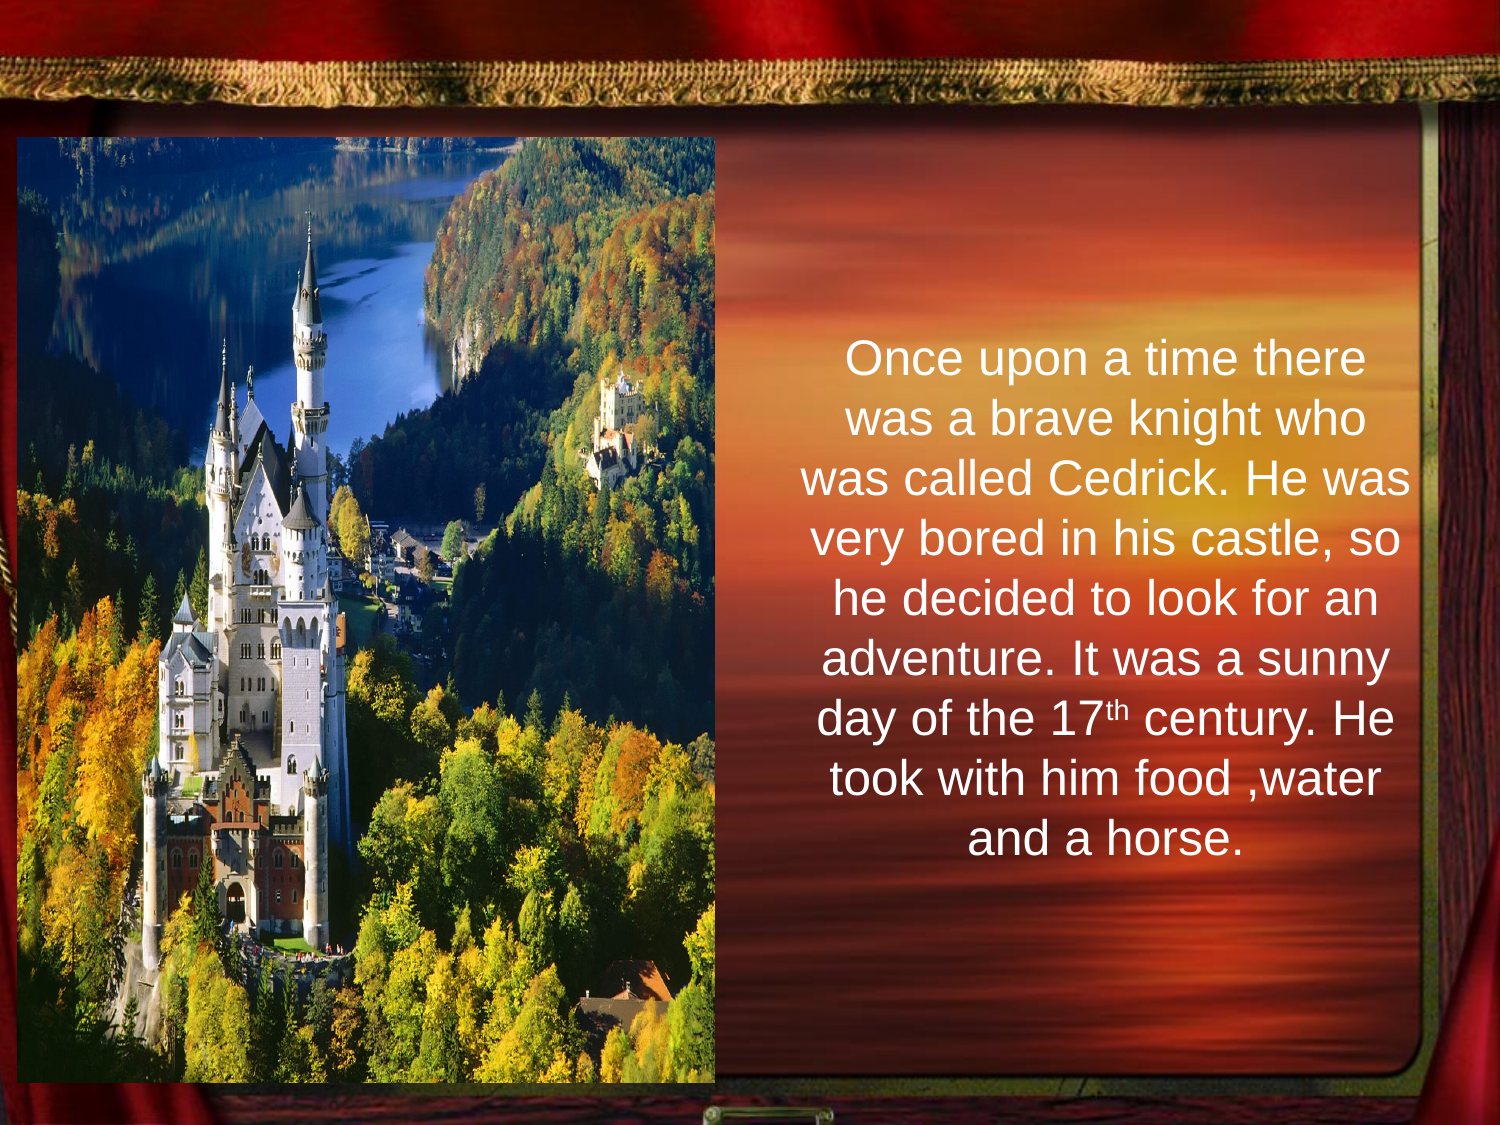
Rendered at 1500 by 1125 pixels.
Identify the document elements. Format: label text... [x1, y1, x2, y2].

picture [0, 0, 1500, 1125]
title Once upon a time there was a brave knight who was called Cedrick. He was very bored in his castle, so he decided to look for an adventure. It was a sunny day of the 17th century. He took with him food ,water and a horse. [785, 125, 1427, 1125]
